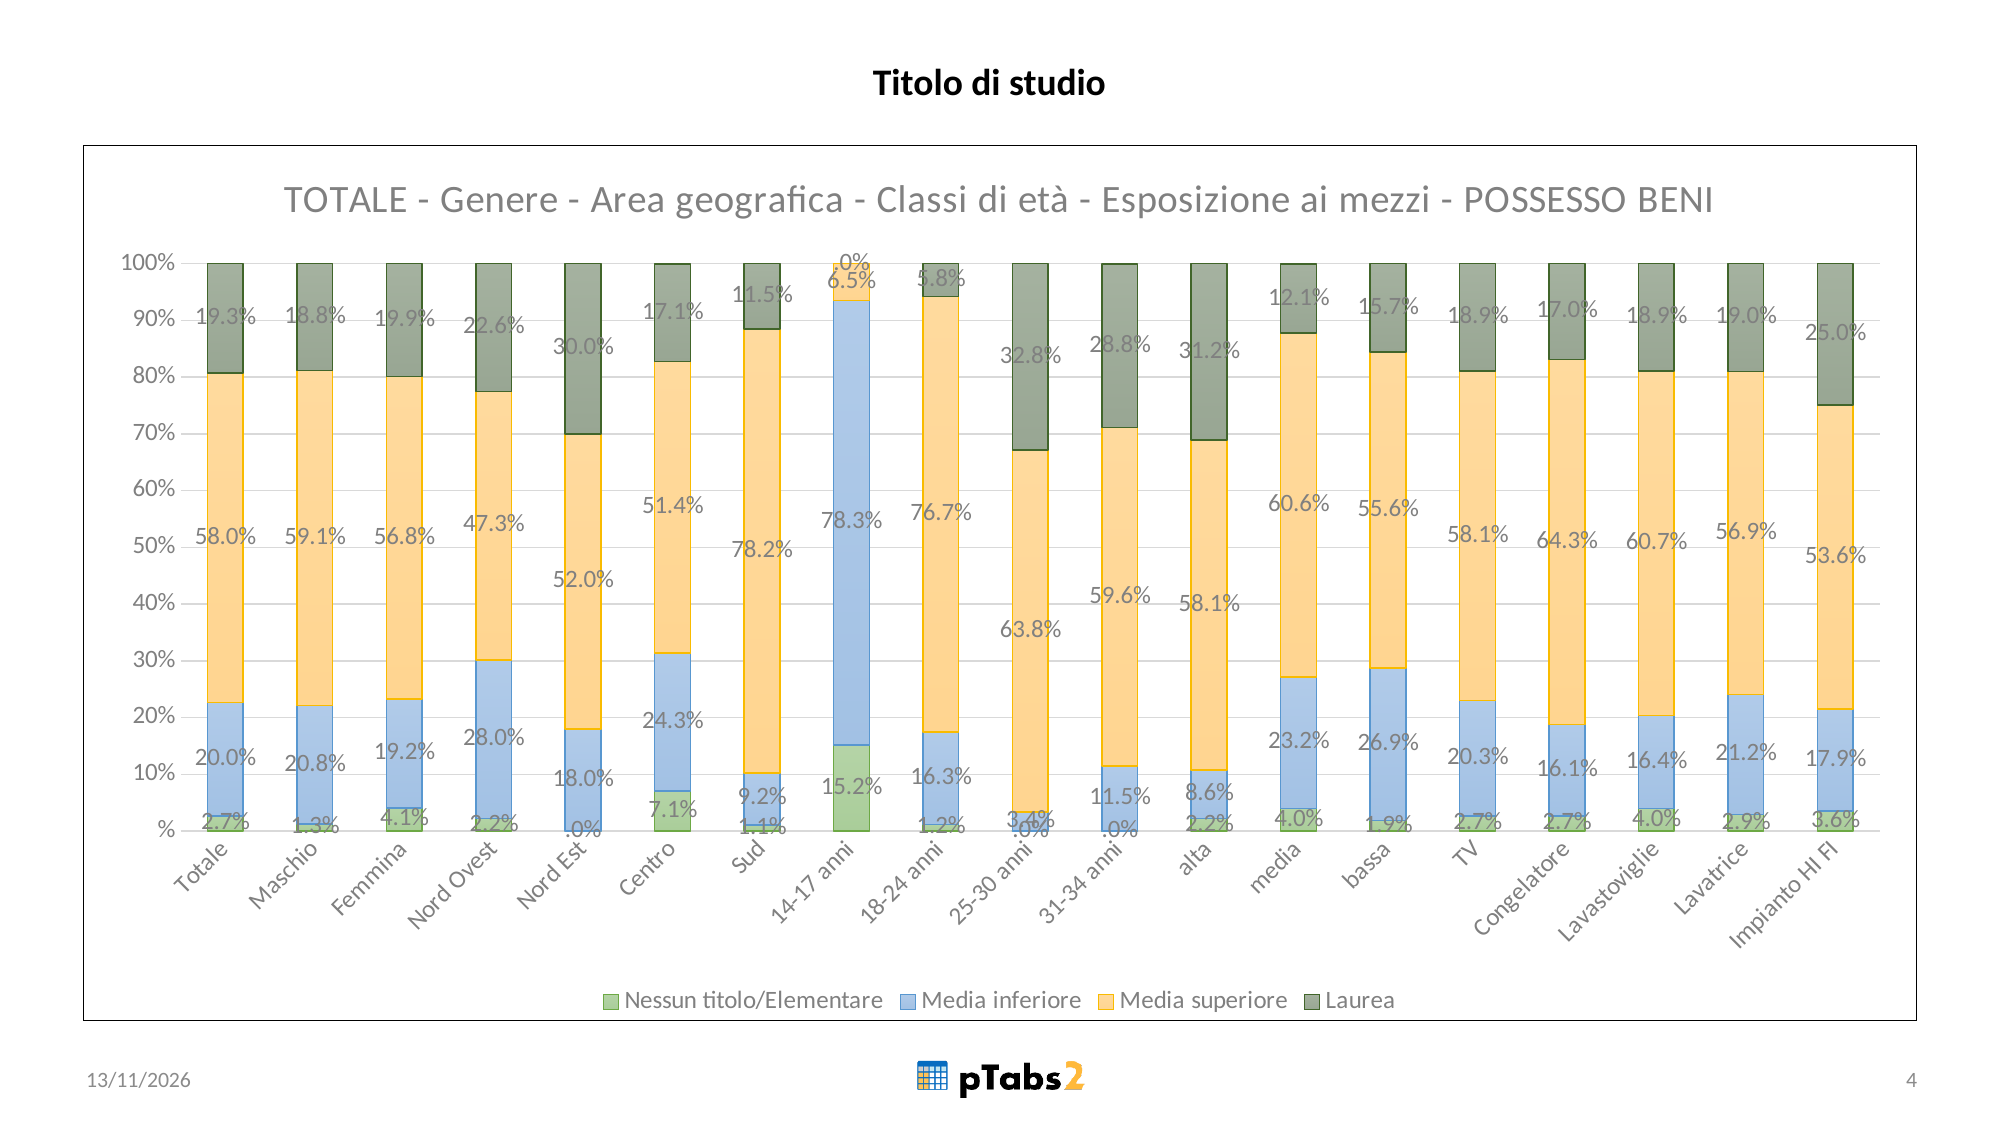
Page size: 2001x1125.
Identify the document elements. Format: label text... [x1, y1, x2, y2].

chart [83, 145, 1917, 1021]
slide_number 4 [1482, 1055, 1933, 1103]
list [913, 1058, 1087, 1100]
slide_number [70, 1055, 512, 1103]
title Titolo di studio [104, 52, 1875, 115]
